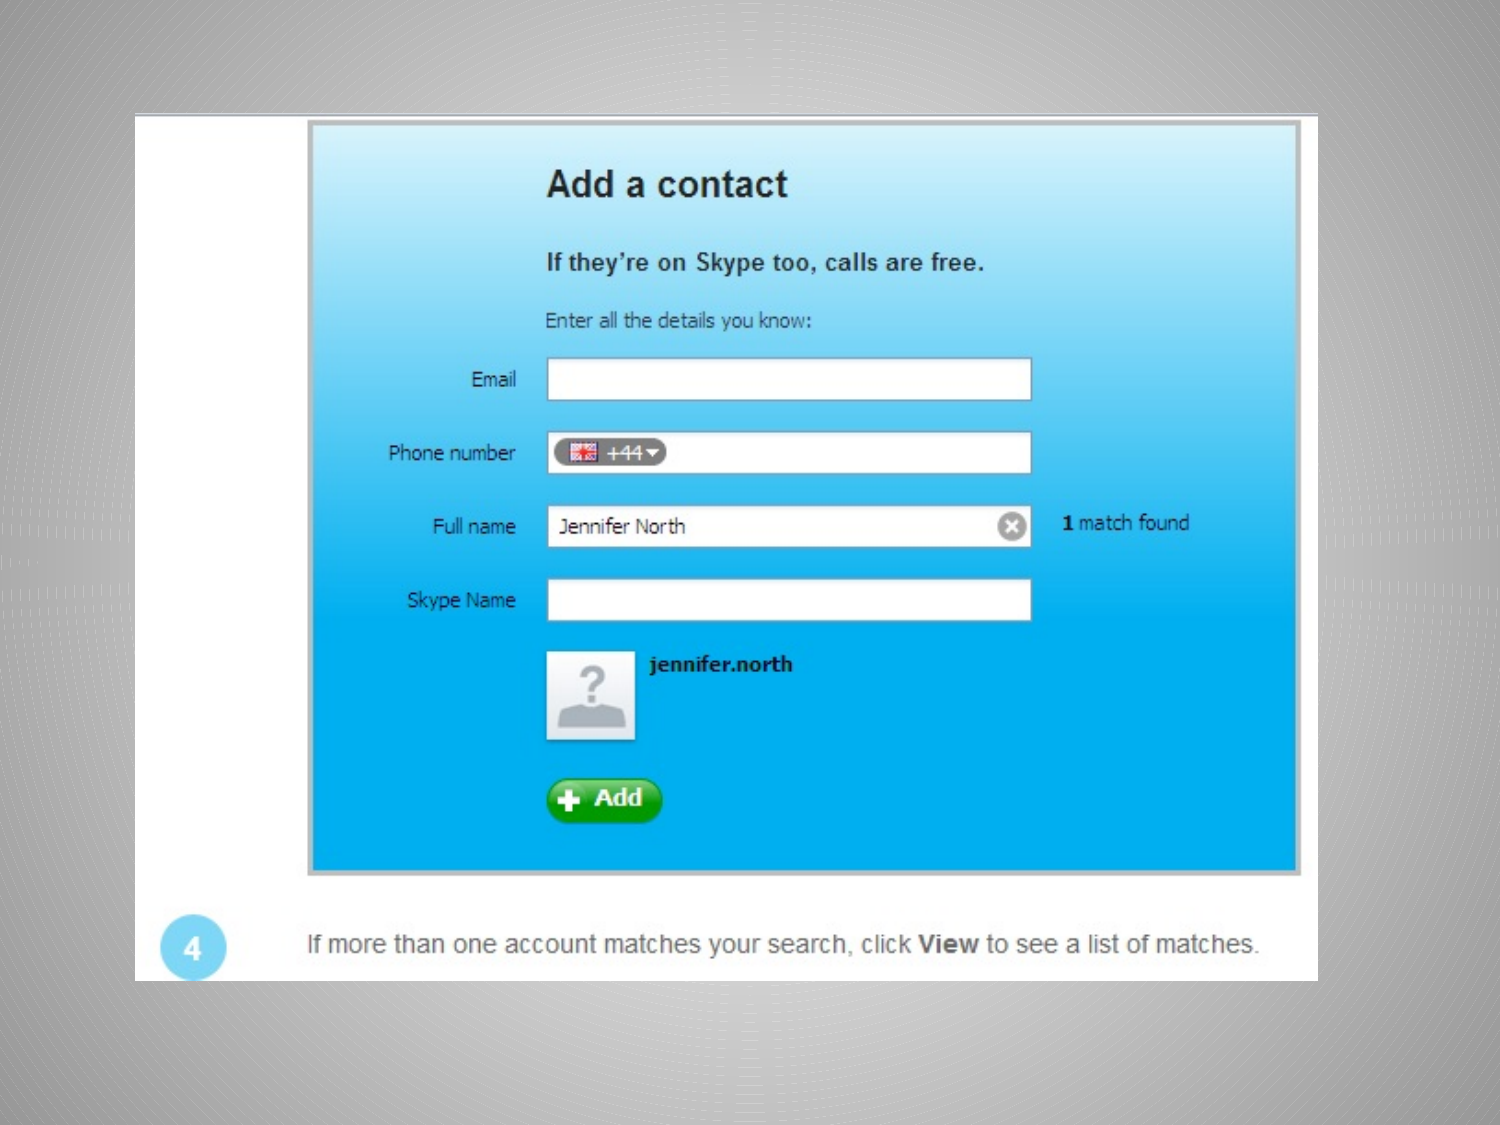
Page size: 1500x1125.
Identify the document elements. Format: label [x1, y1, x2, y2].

picture [135, 113, 1318, 982]
